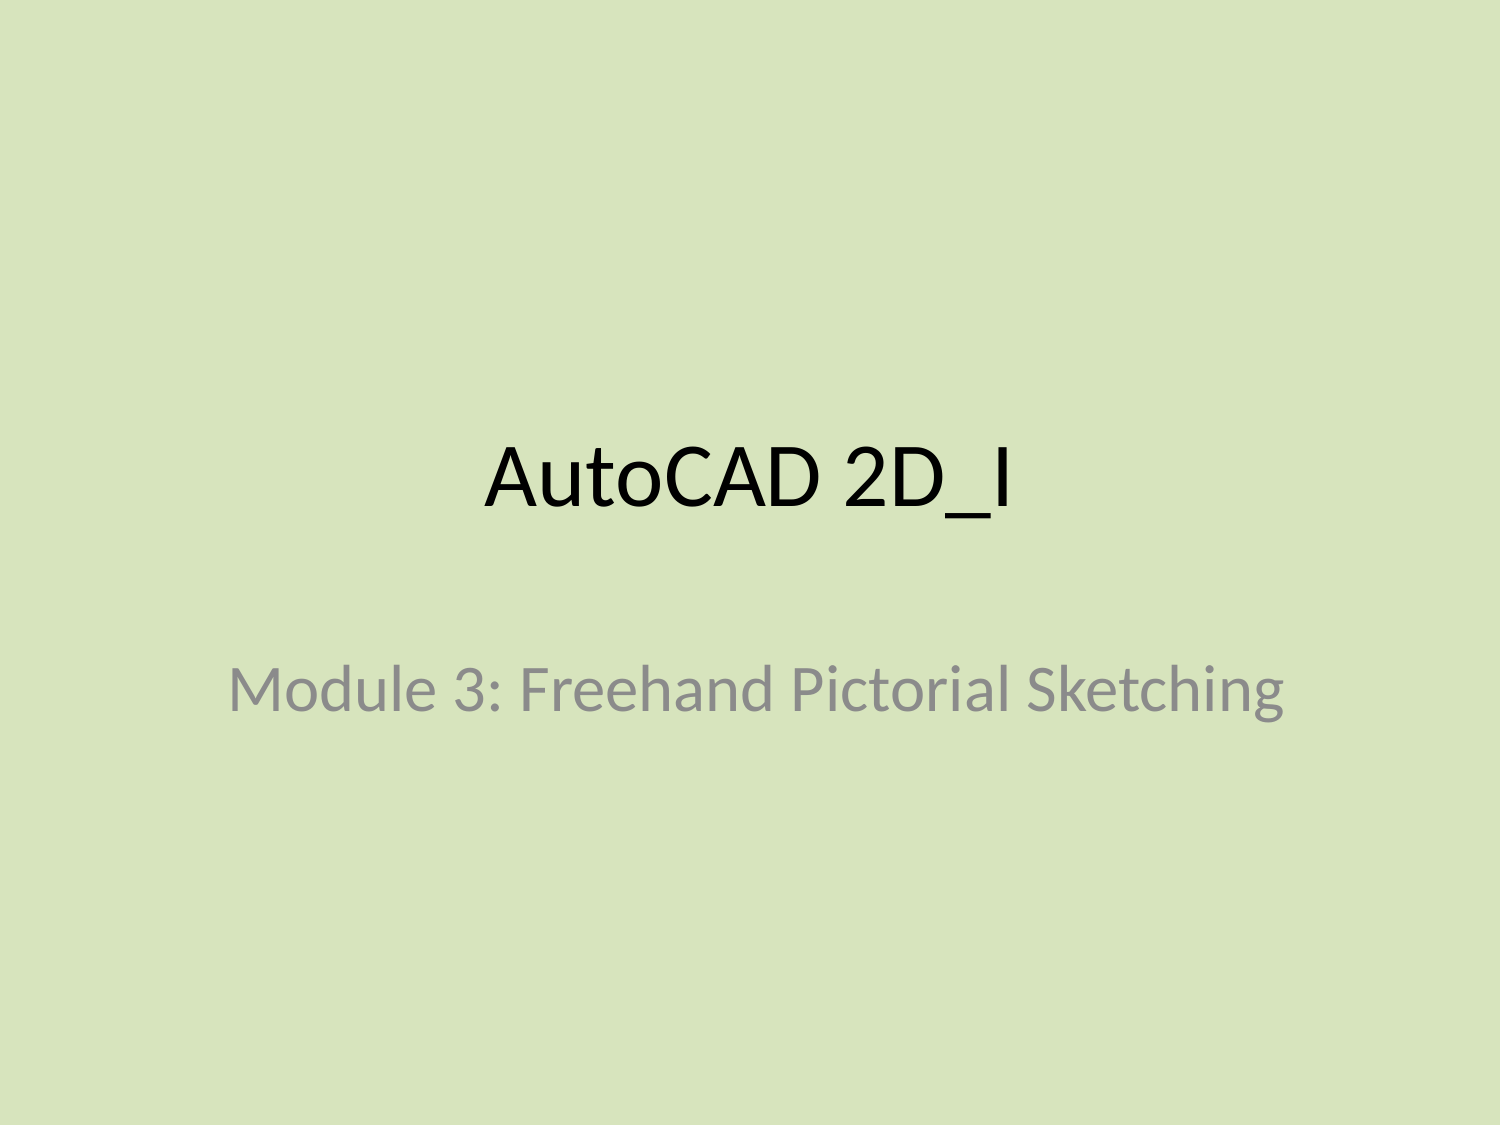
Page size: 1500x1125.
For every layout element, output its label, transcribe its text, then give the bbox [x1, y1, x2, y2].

subtitle Module 3: Freehand Pictorial Sketching [162, 637, 1350, 925]
title AutoCAD 2D_I [112, 349, 1388, 591]
